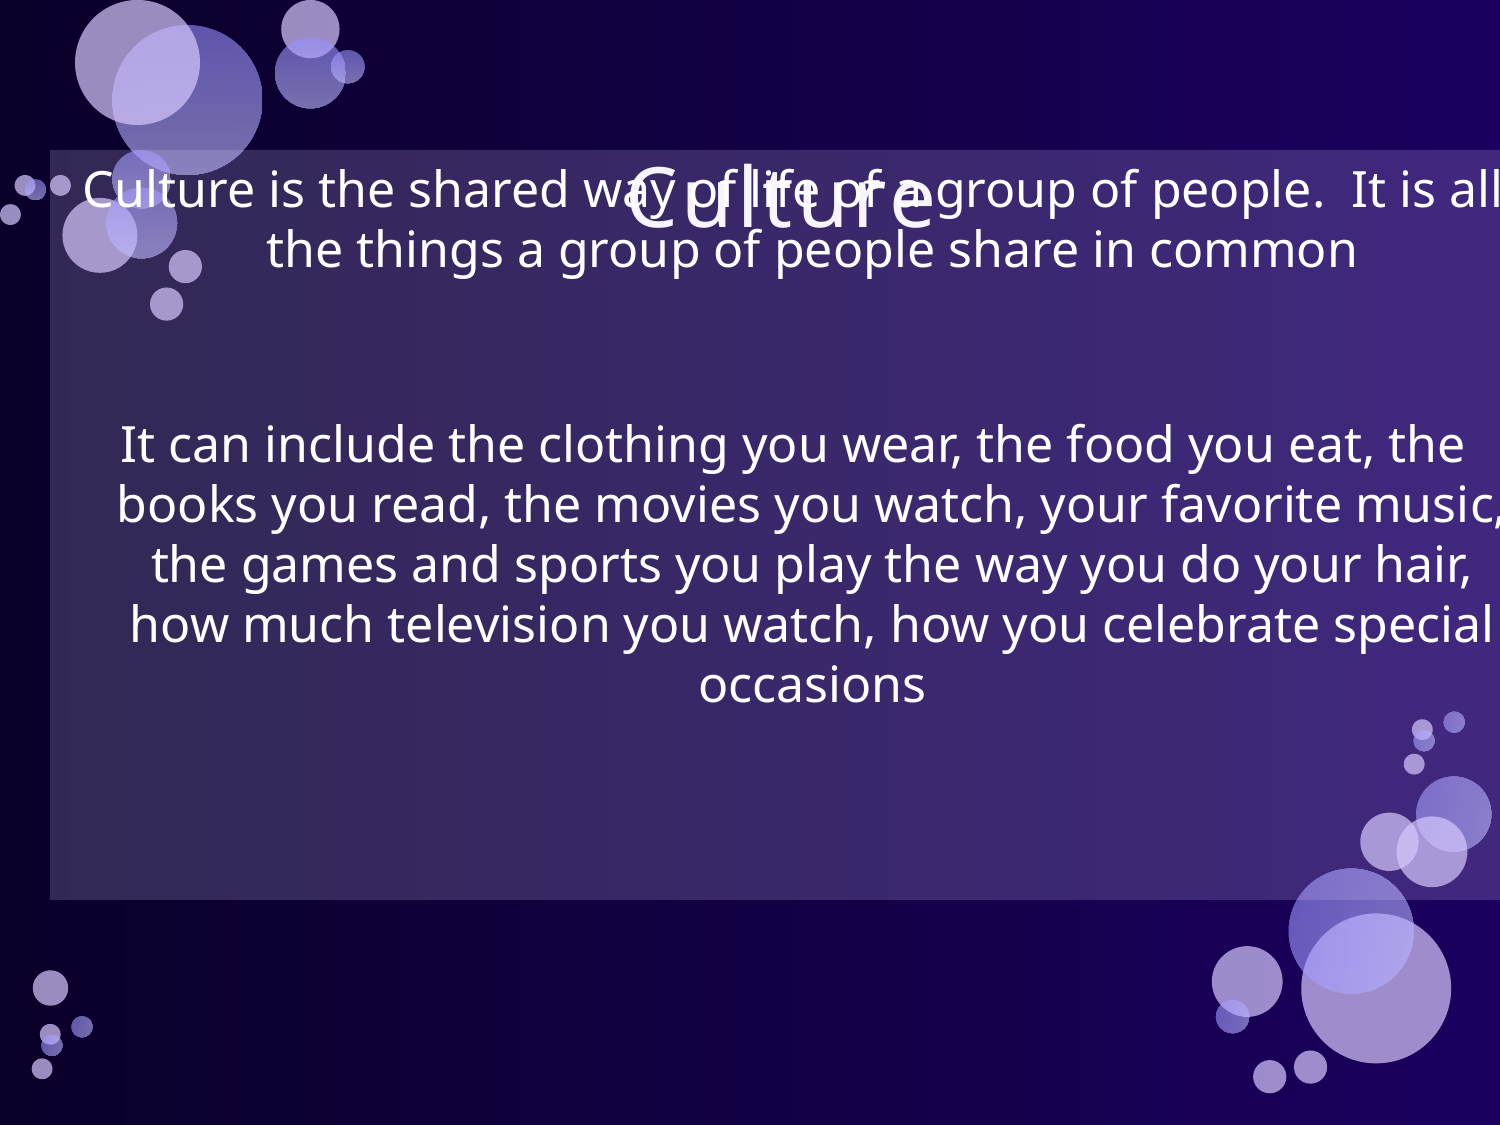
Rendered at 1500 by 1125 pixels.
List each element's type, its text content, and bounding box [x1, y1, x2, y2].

title Culture [237, 99, 1325, 149]
list Culture is the shared way of life of a group of people. It is all the things a group of people share in common It can include the clothing you wear, the food you eat, the books you read, the movies you watch, your favorite music, the games and sports you play the way you do your hair, how much television you watch, how you celebrate special occasions [50, 149, 1500, 900]
